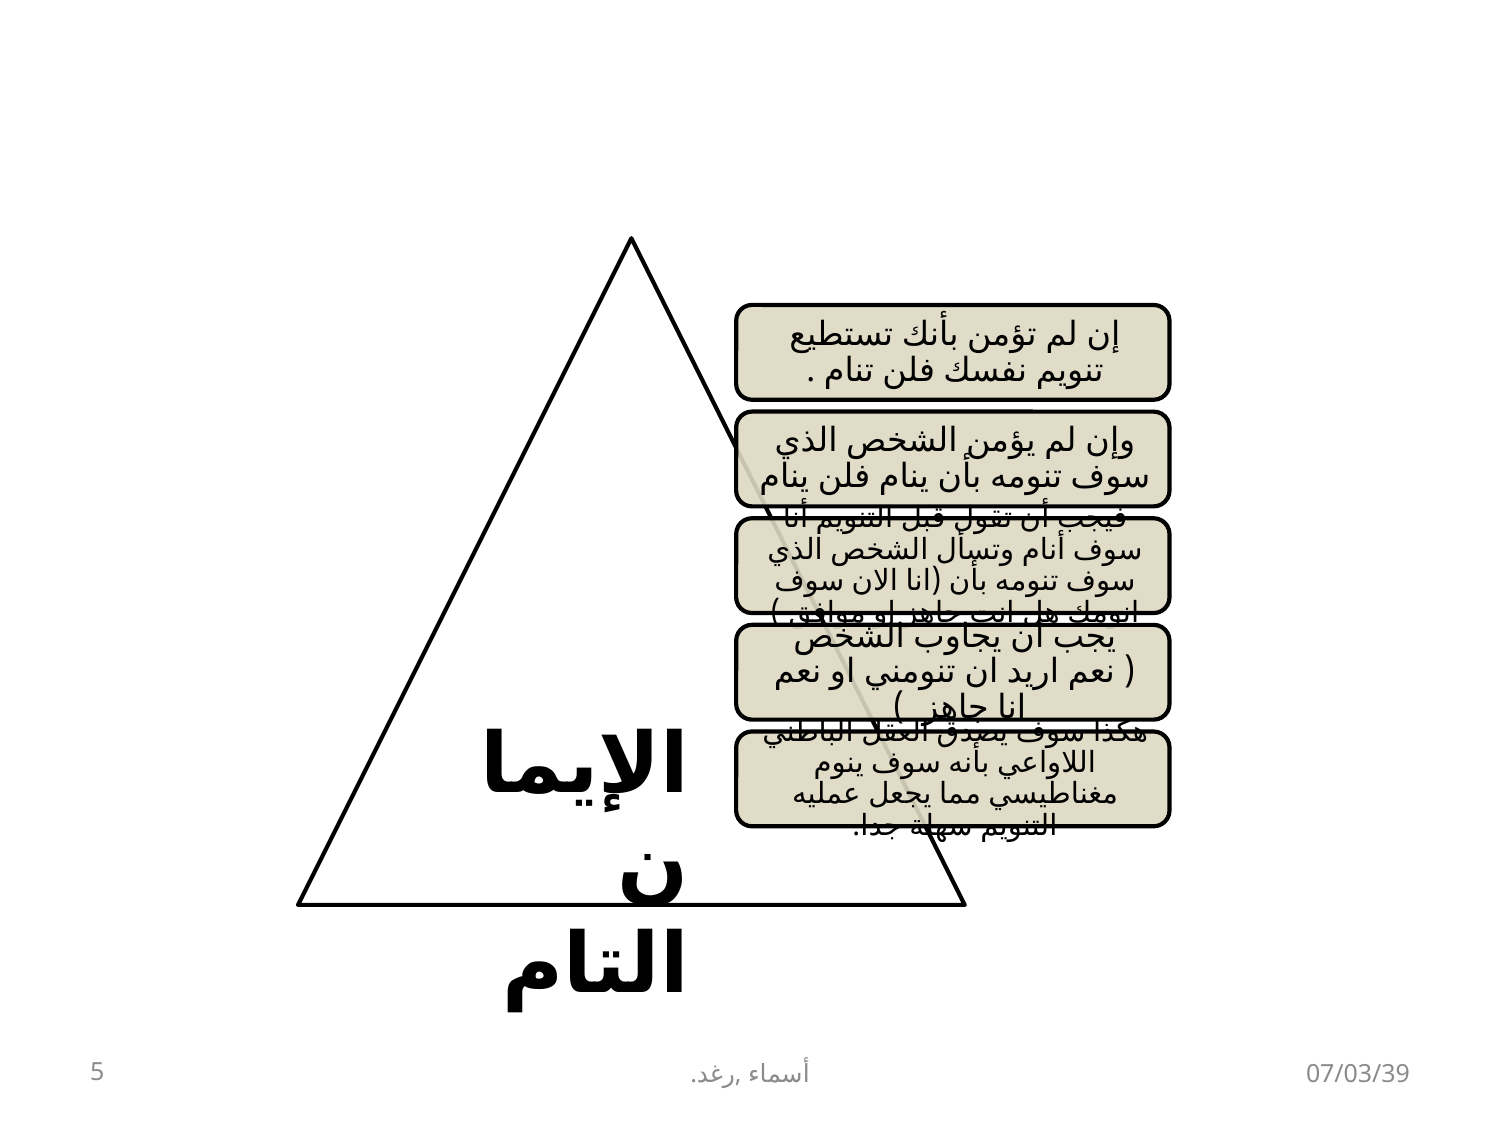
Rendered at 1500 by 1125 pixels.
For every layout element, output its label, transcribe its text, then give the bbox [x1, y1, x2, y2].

slide_number 5 [75, 1042, 425, 1103]
text_box الإيمان التام [427, 913, 704, 1017]
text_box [285, 237, 1287, 906]
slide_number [1074, 1042, 1425, 1103]
footer أسماء ,رغد. [512, 1042, 988, 1103]
